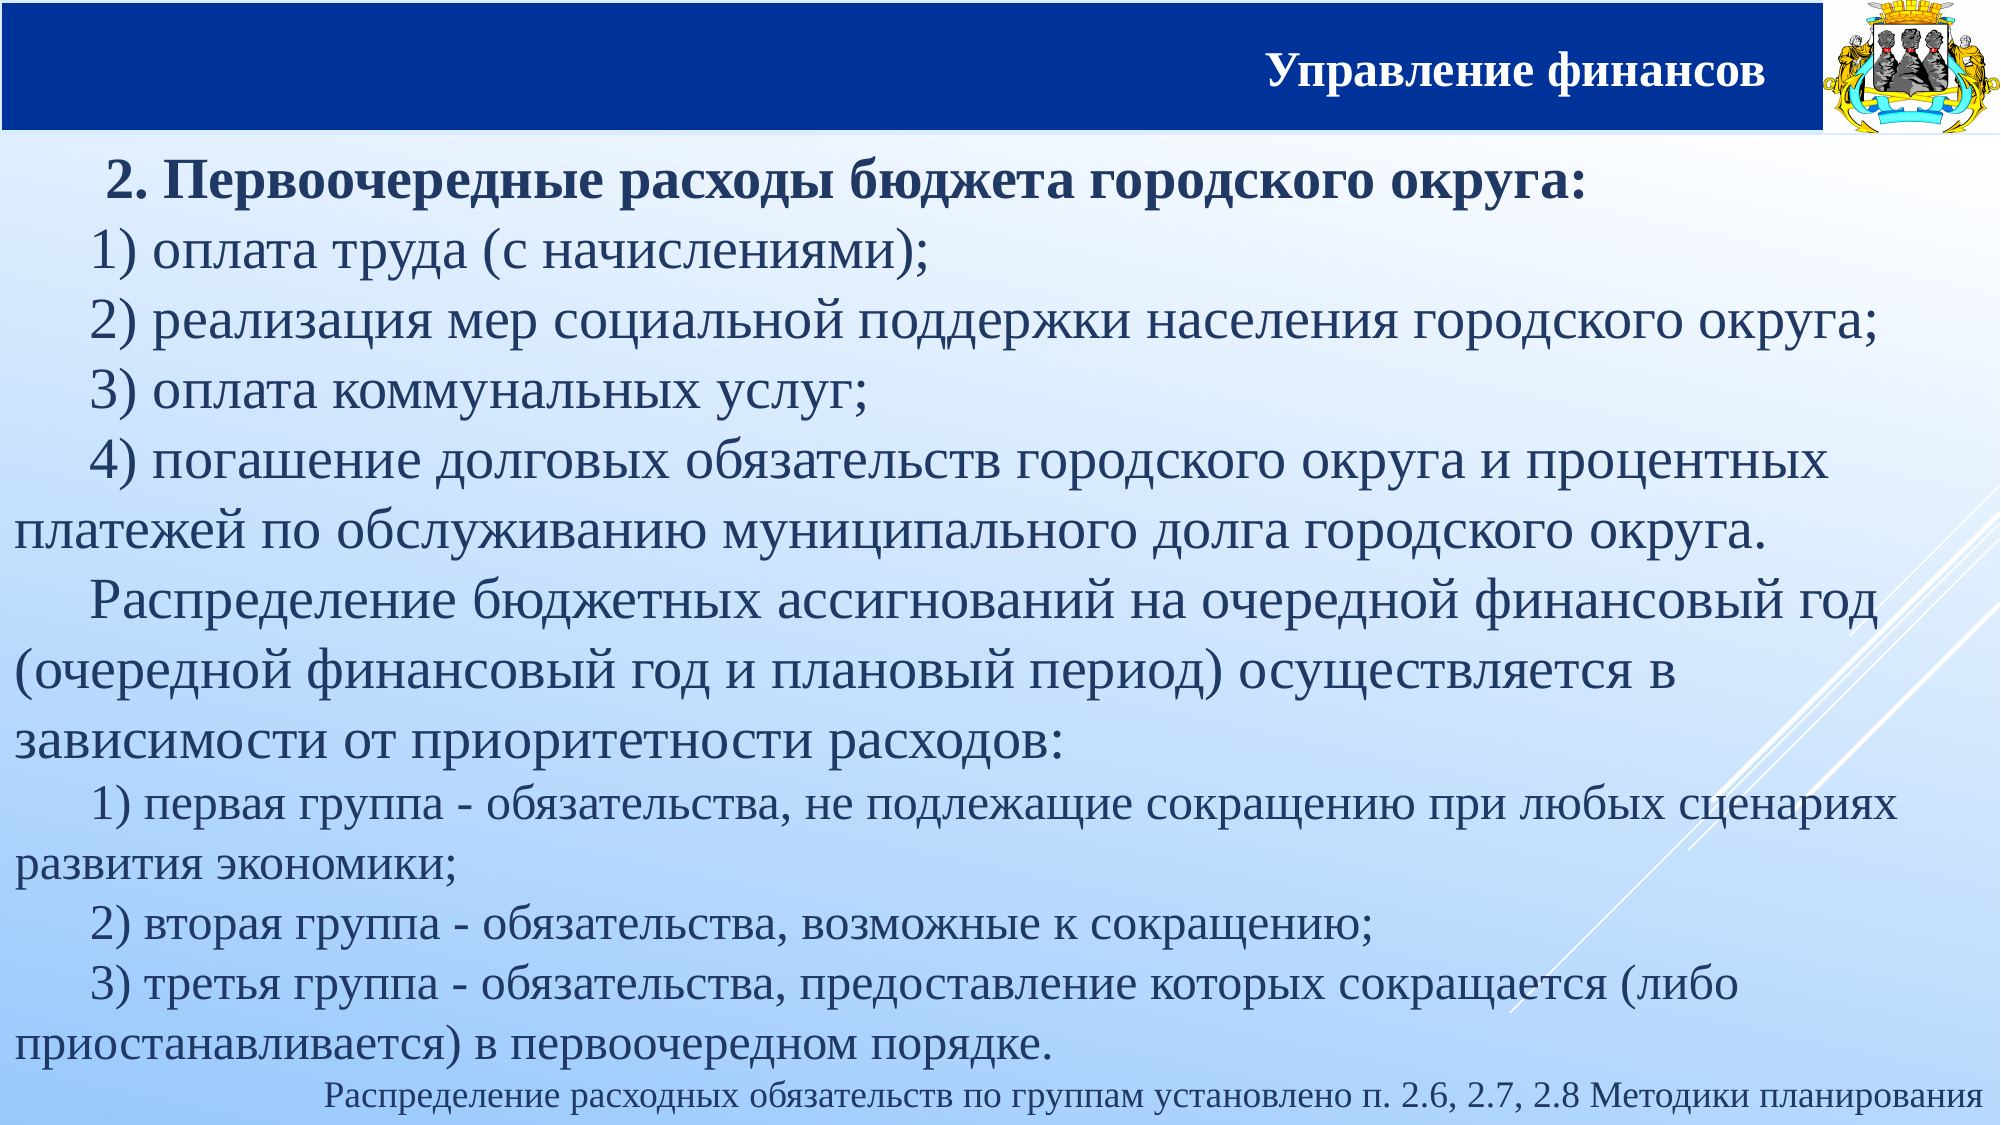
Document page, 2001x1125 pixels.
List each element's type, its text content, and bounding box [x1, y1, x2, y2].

text_box Управление финансов [0, 0, 1823, 132]
picture [1823, 0, 2000, 134]
text_box 2. Первоочередные расходы бюджета городского округа: 1) оплата труда (с начислениями); 2) реализация мер социальной поддержки населения городского округа; 3) оплата коммунальных услуг; 4) погашение долговых обязательств городского округа и процентных платежей по обслуживанию муниципального долга городского округа. Распределение бюджетных ассигнований на очередной финансовый год (очередной финансовый год и плановый период) осуществляется в зависимости от приоритетности расходов: 1) первая группа - обязательства, не подлежащие сокращению при любых сценариях развития экономики; 2) вторая группа - обязательства, возможные к сокращению; 3) третья группа - обязательства, предоставление которых сокращается (либо приостанавливается) в первоочередном порядке. Распределение расходных обязательств по группам установлено п. 2.6, 2.7, 2.8 Методики планирования [0, 132, 2000, 1123]
